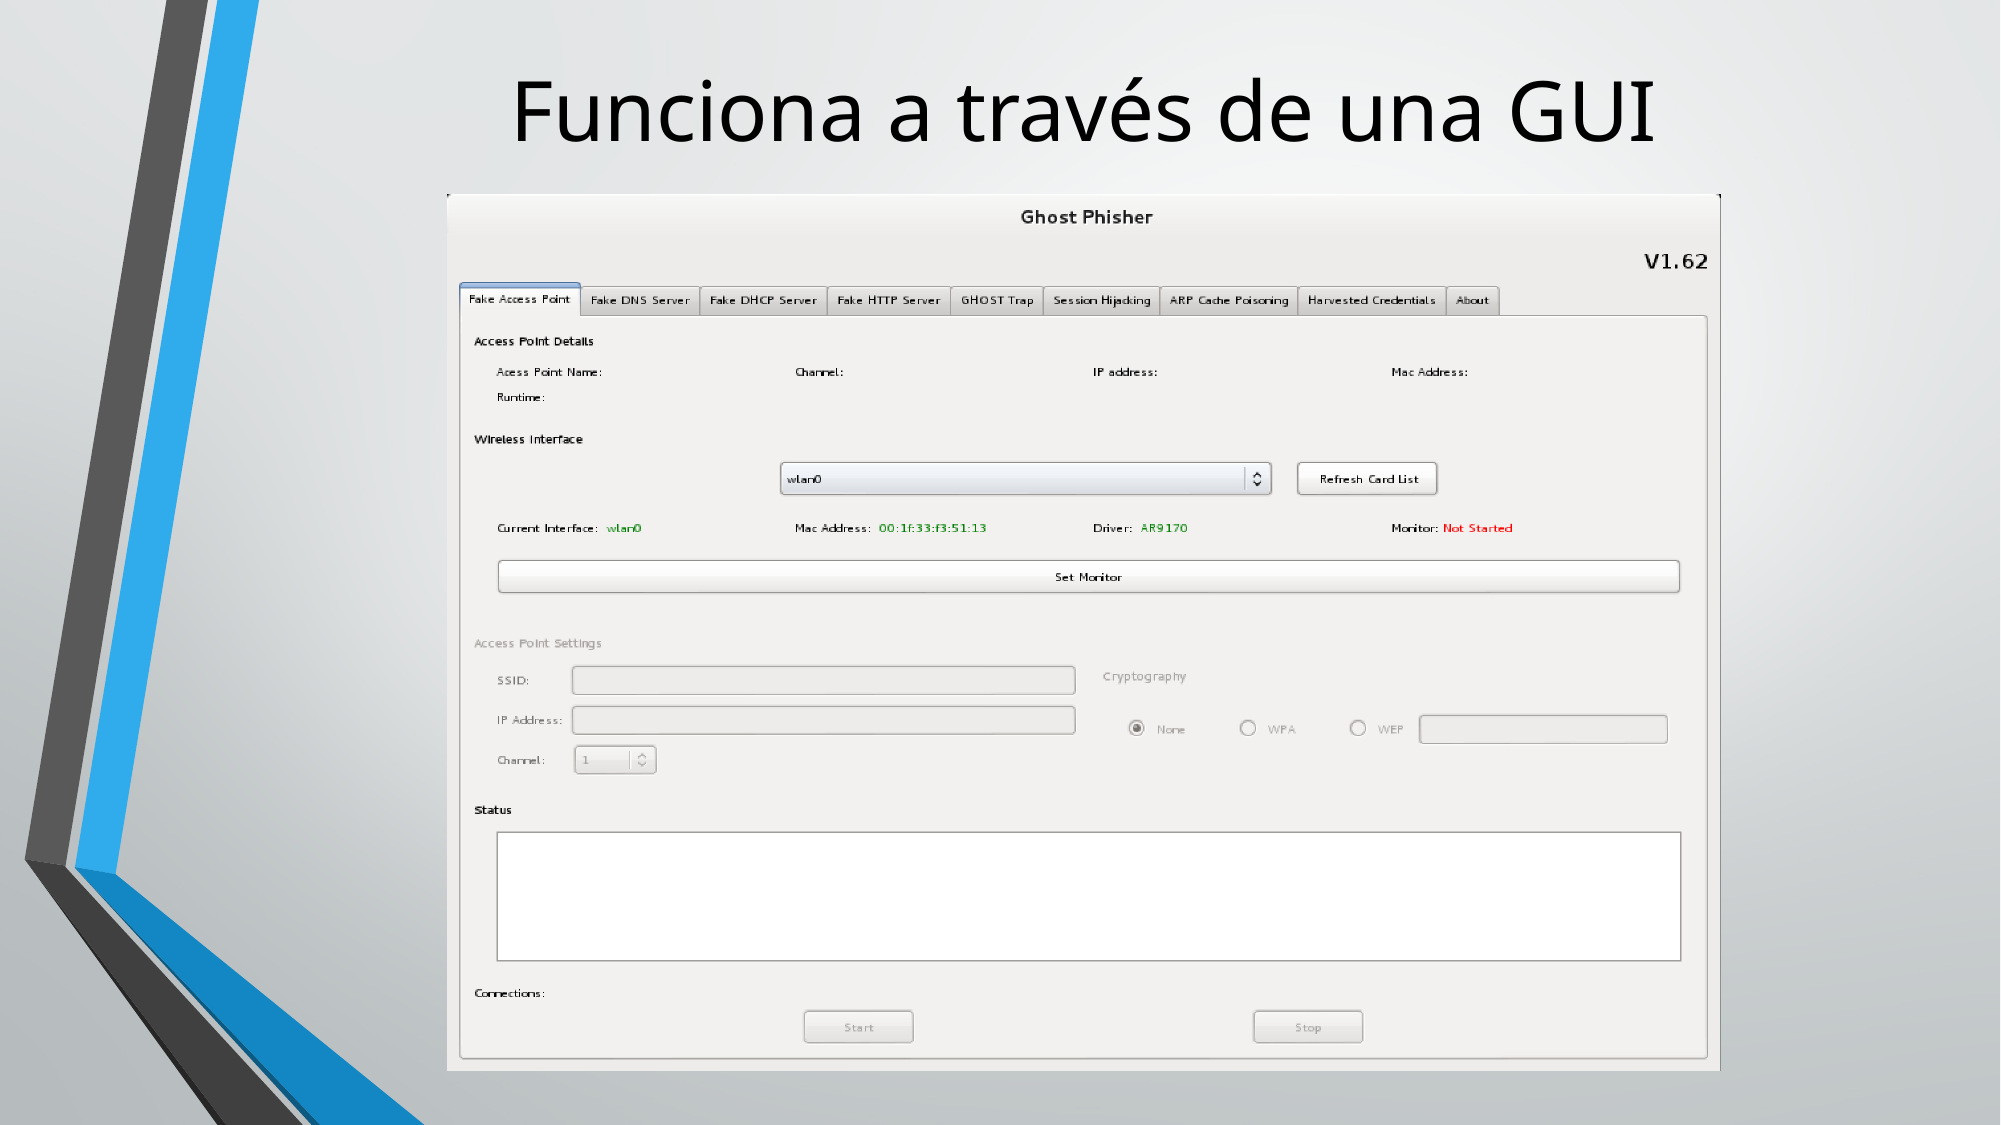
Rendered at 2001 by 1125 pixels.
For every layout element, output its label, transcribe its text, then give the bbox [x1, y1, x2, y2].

title Funciona a través de una GUI [262, 0, 1906, 252]
picture [447, 193, 1721, 1071]
